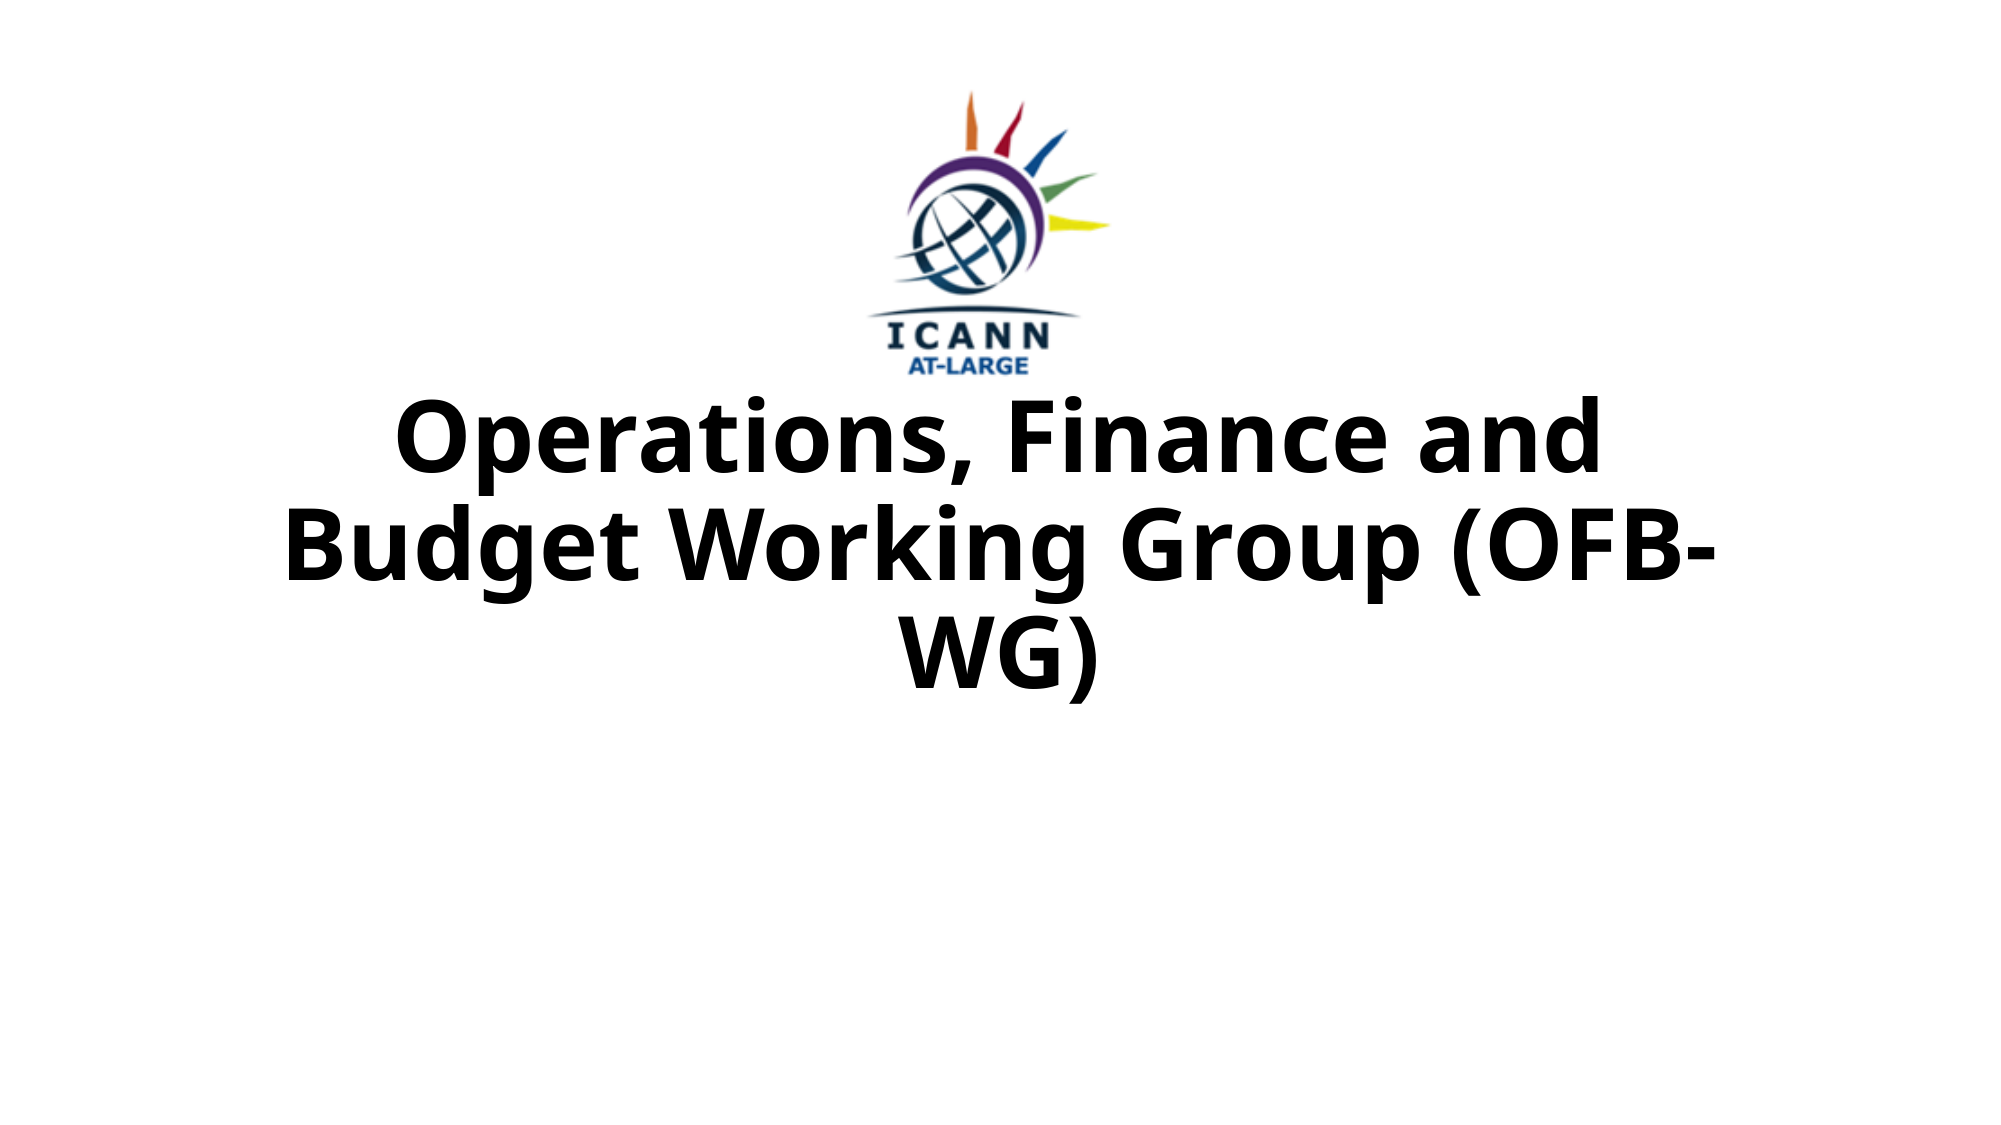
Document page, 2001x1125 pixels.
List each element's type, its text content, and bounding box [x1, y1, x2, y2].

picture [863, 85, 1137, 393]
title Operations, Finance and Budget Working Group (OFB-WG) [249, 325, 1750, 718]
